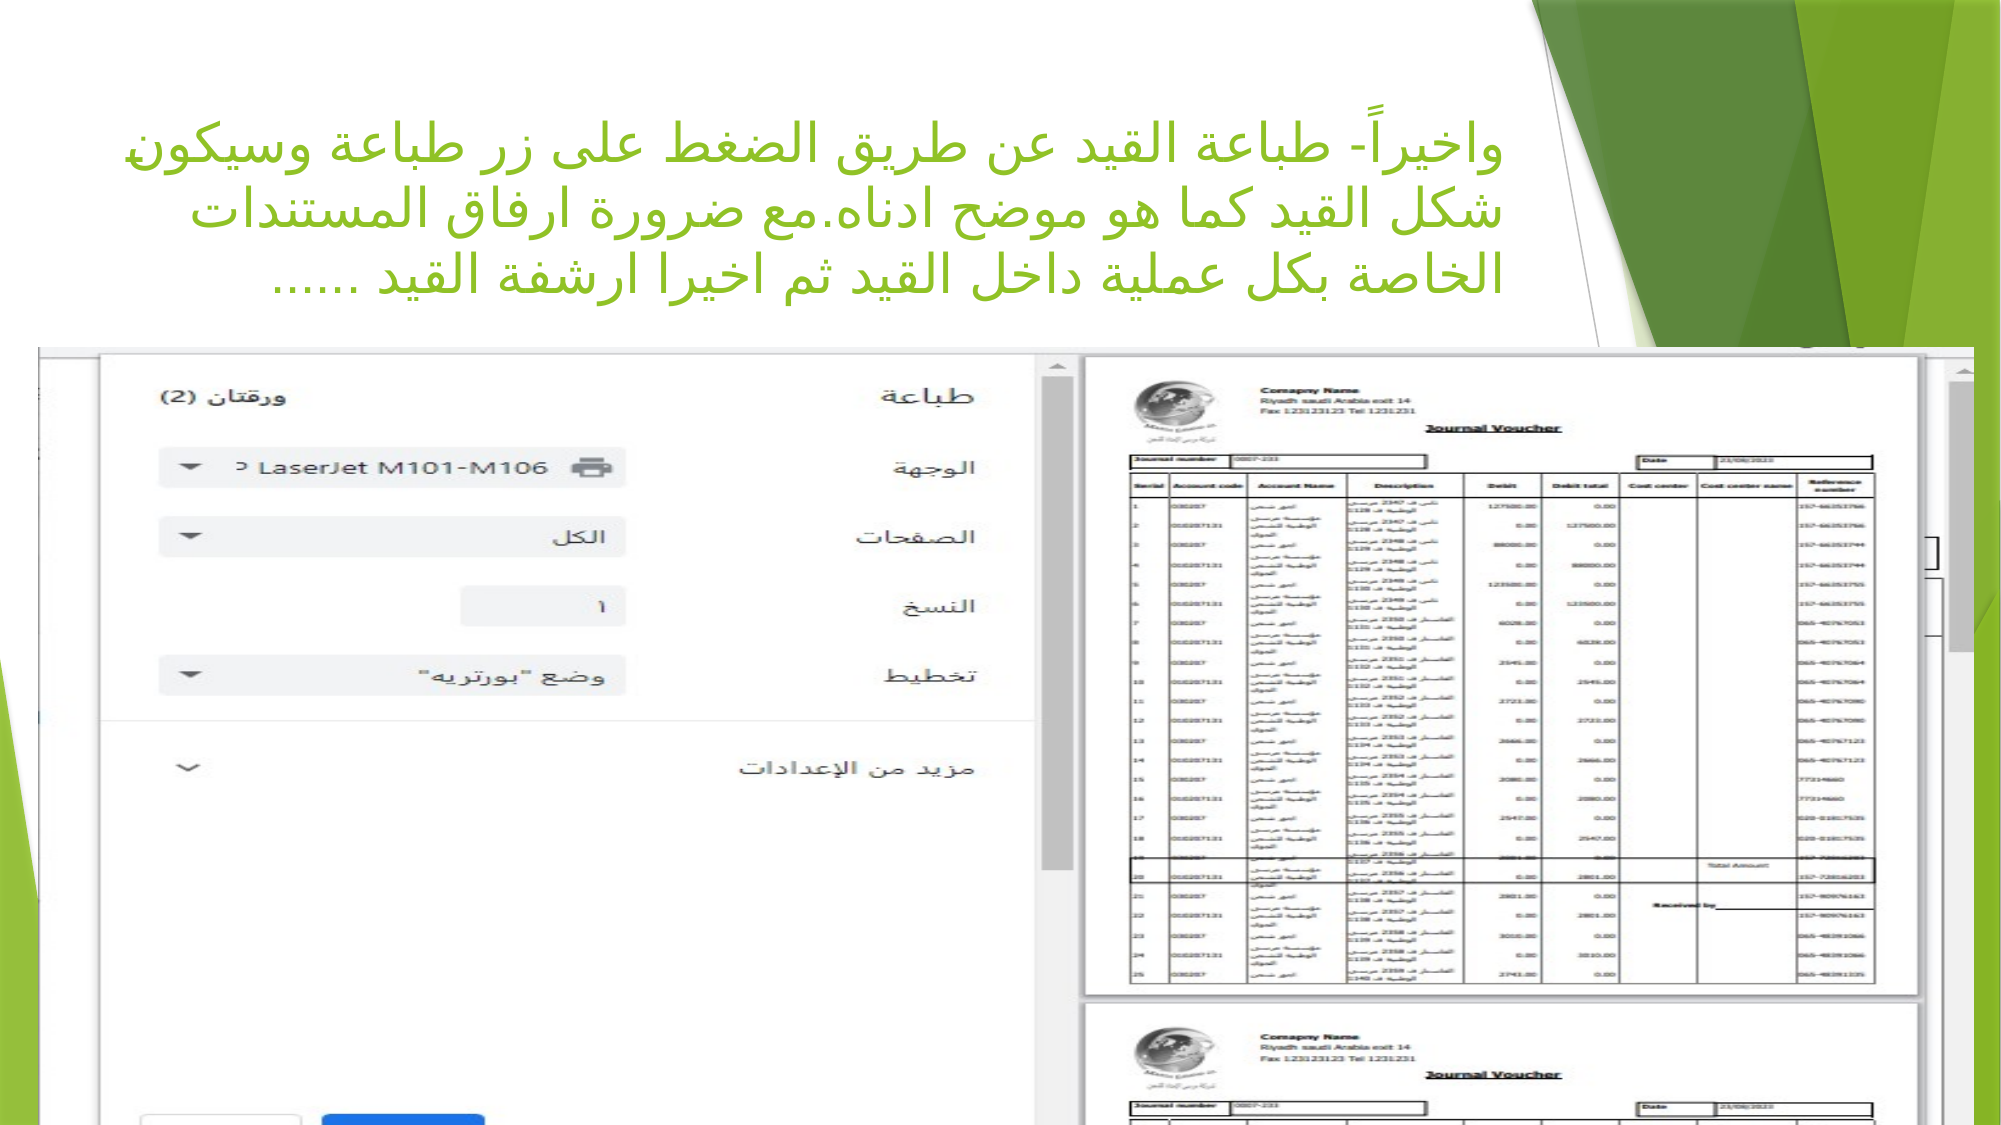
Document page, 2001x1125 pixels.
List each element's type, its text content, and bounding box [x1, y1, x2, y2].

title واخيراً- طباعة القيد عن طريق الضغط على زر طباعة وسيكون شكل القيد كما هو موضح ادناه.مع ضرورة ارفاق المستندات الخاصة بكل عملية داخل القيد ثم اخيرا ارشفة القيد ...... [111, 99, 1522, 317]
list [37, 346, 1974, 1125]
